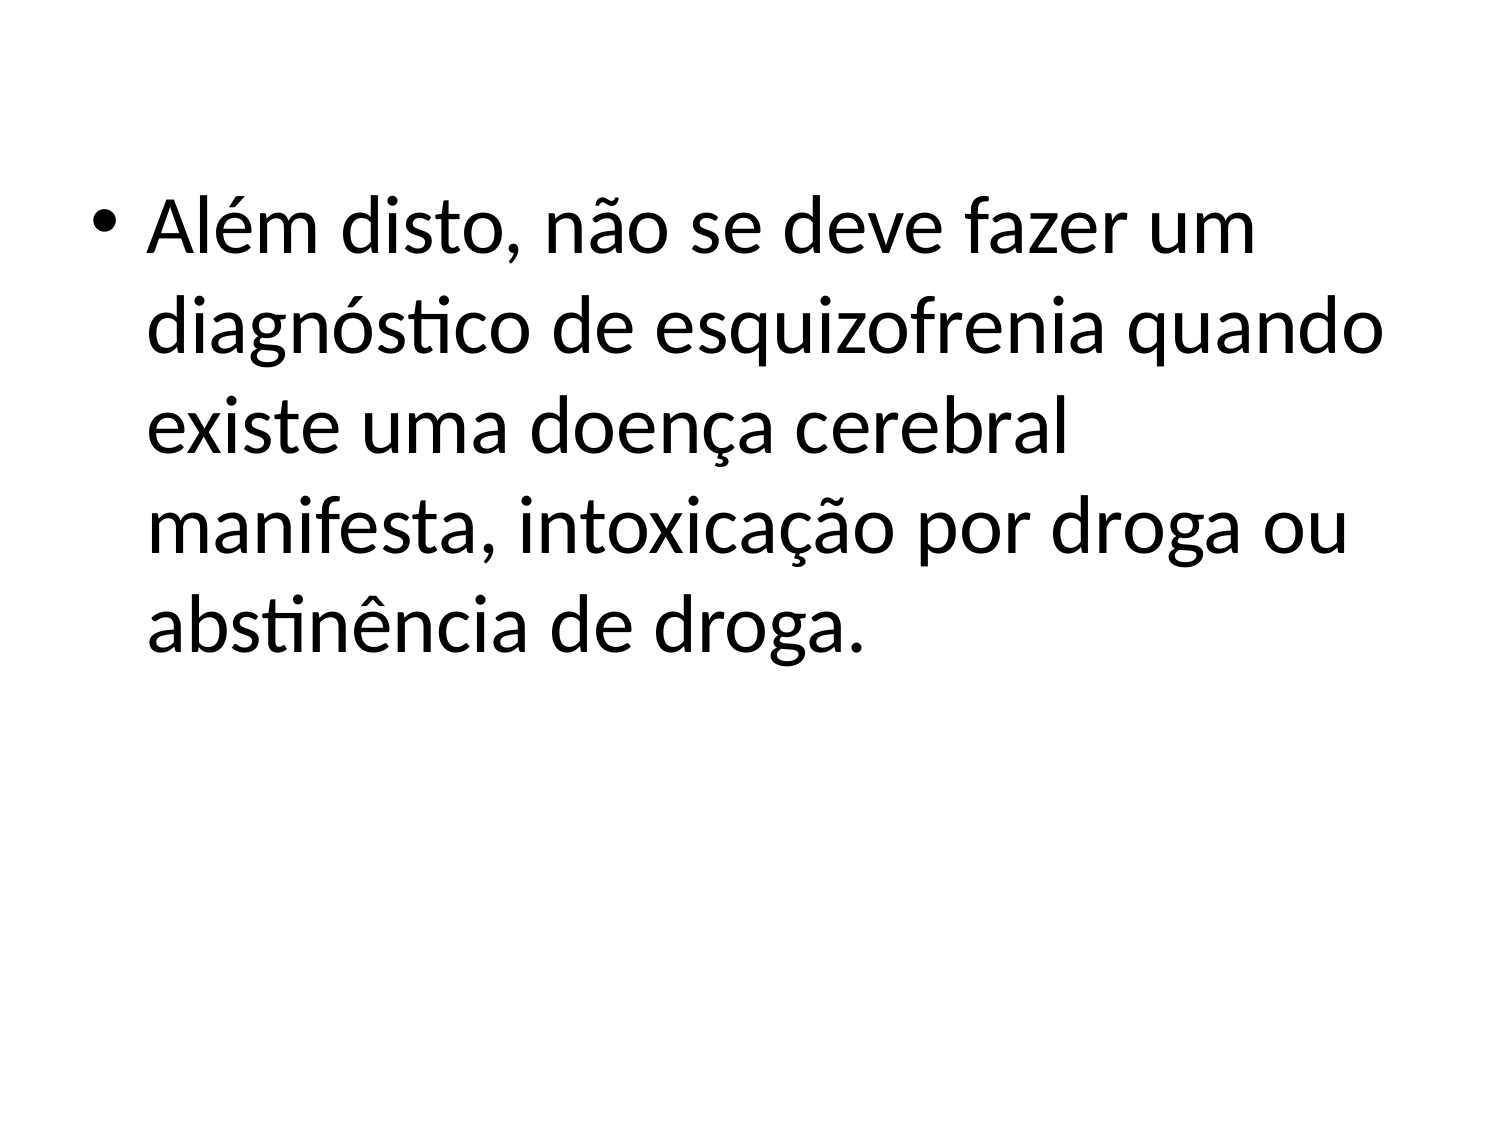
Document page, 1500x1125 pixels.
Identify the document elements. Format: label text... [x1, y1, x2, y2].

list Além disto, não se deve fazer um diagnóstico de esquizofrenia quando existe uma doença cerebral manifesta, intoxicação por droga ou abstinência de droga. [75, 162, 1425, 1050]
